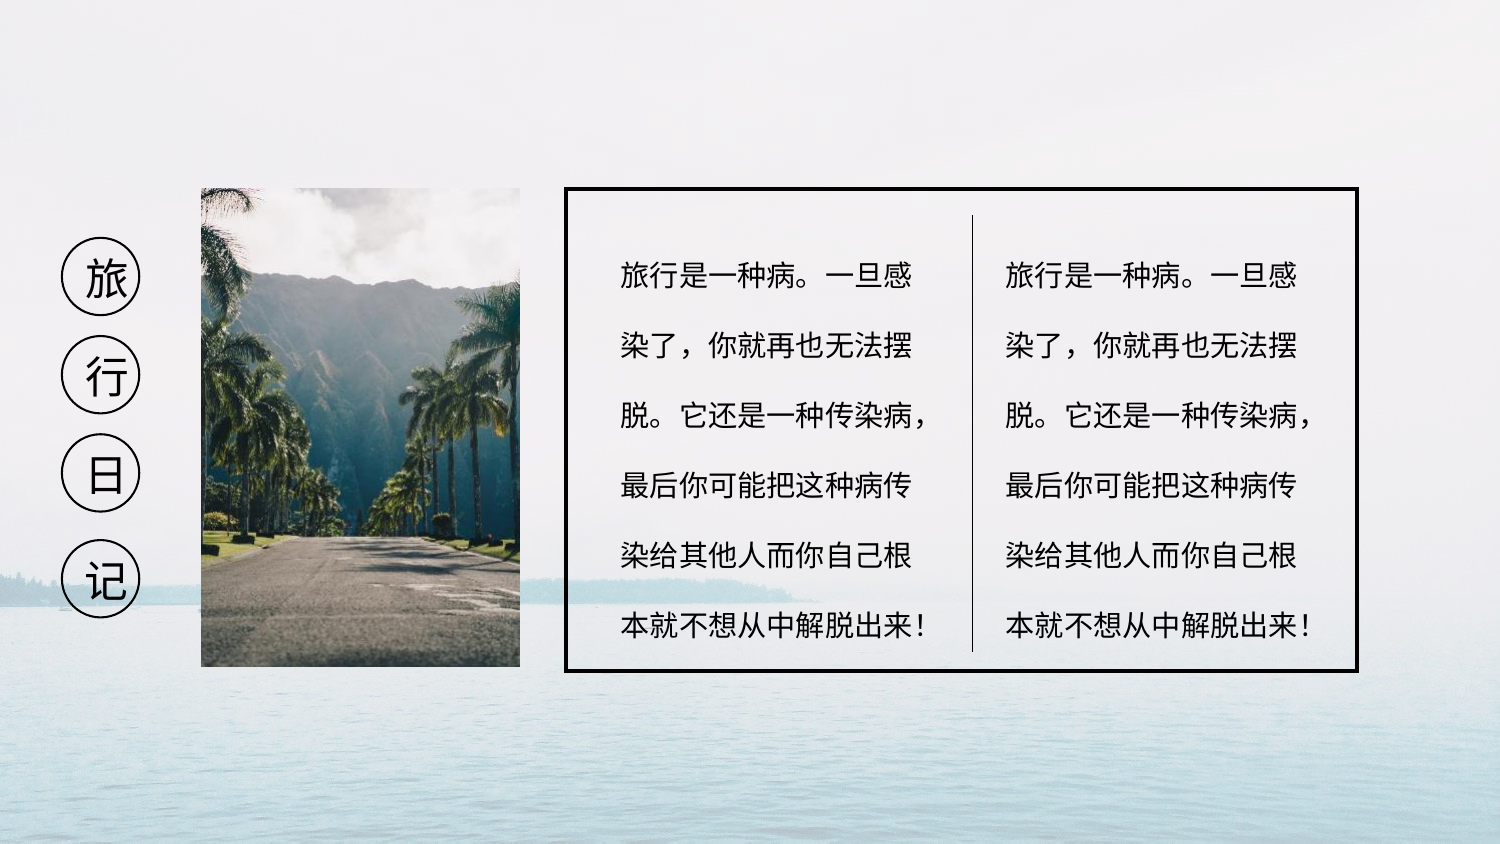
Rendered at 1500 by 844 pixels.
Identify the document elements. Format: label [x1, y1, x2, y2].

text_box [61, 237, 140, 618]
text_box [605, 215, 1339, 655]
picture [201, 188, 520, 667]
text_box [565, 188, 1358, 672]
